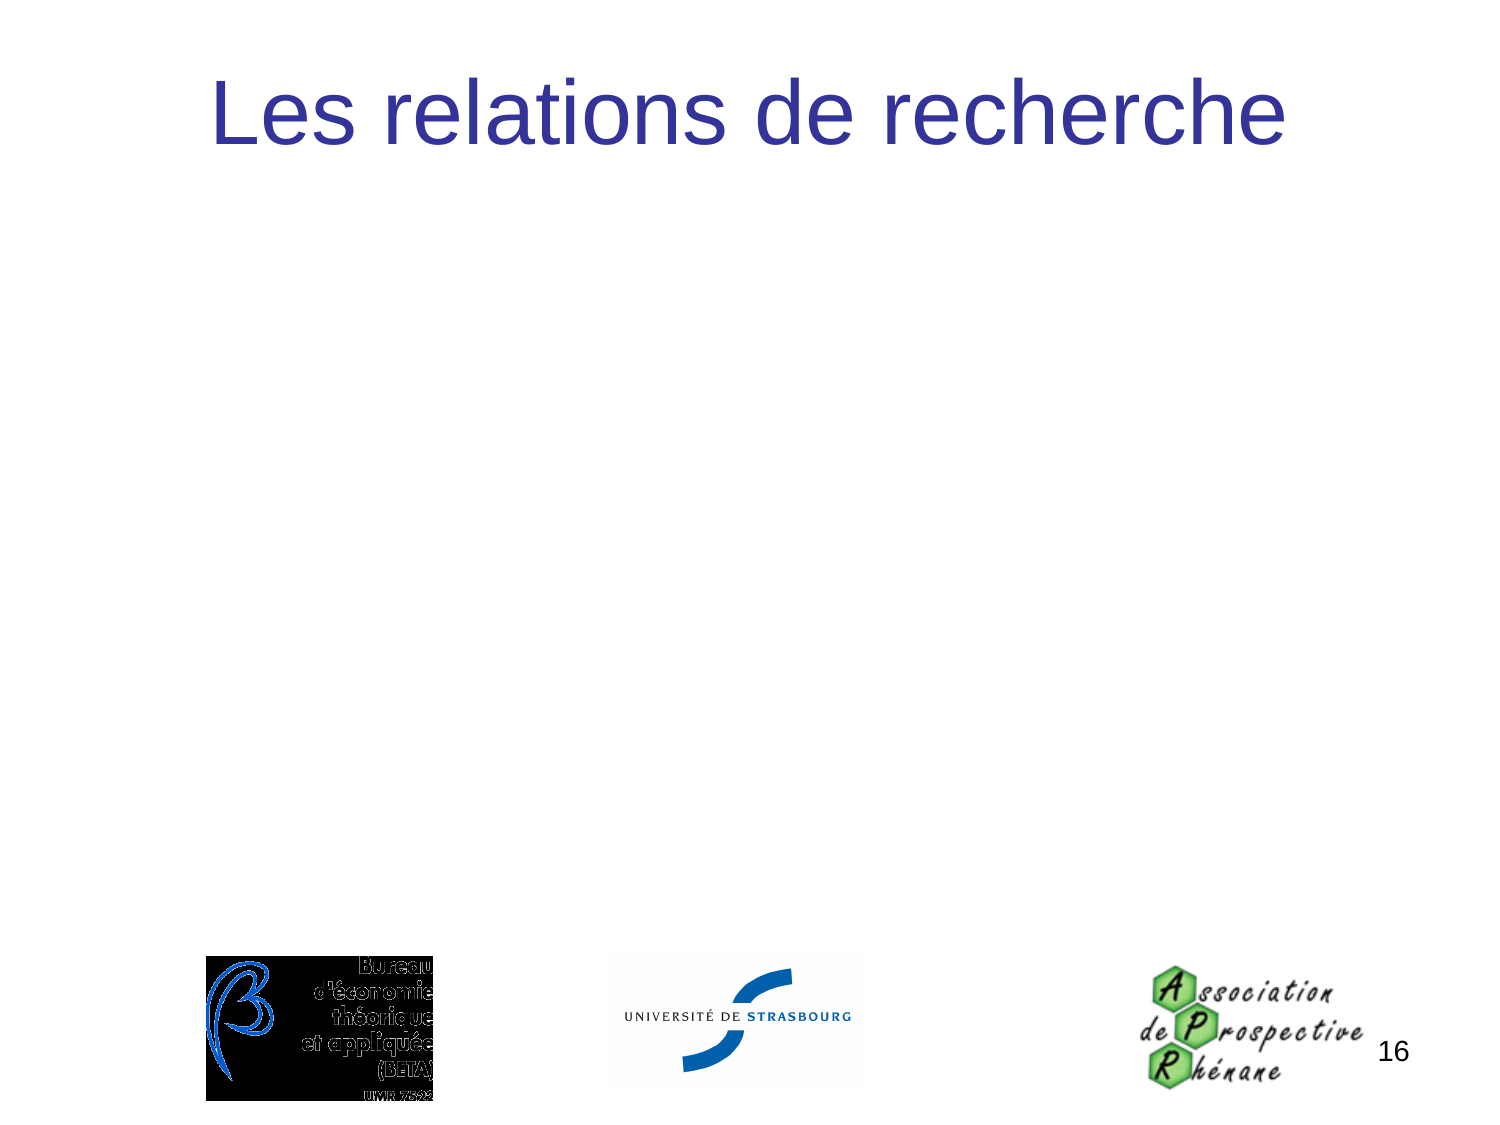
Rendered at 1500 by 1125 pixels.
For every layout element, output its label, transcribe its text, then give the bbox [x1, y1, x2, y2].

title Les relations de recherche [75, 45, 1425, 233]
slide_number 16 [1074, 1024, 1426, 1103]
